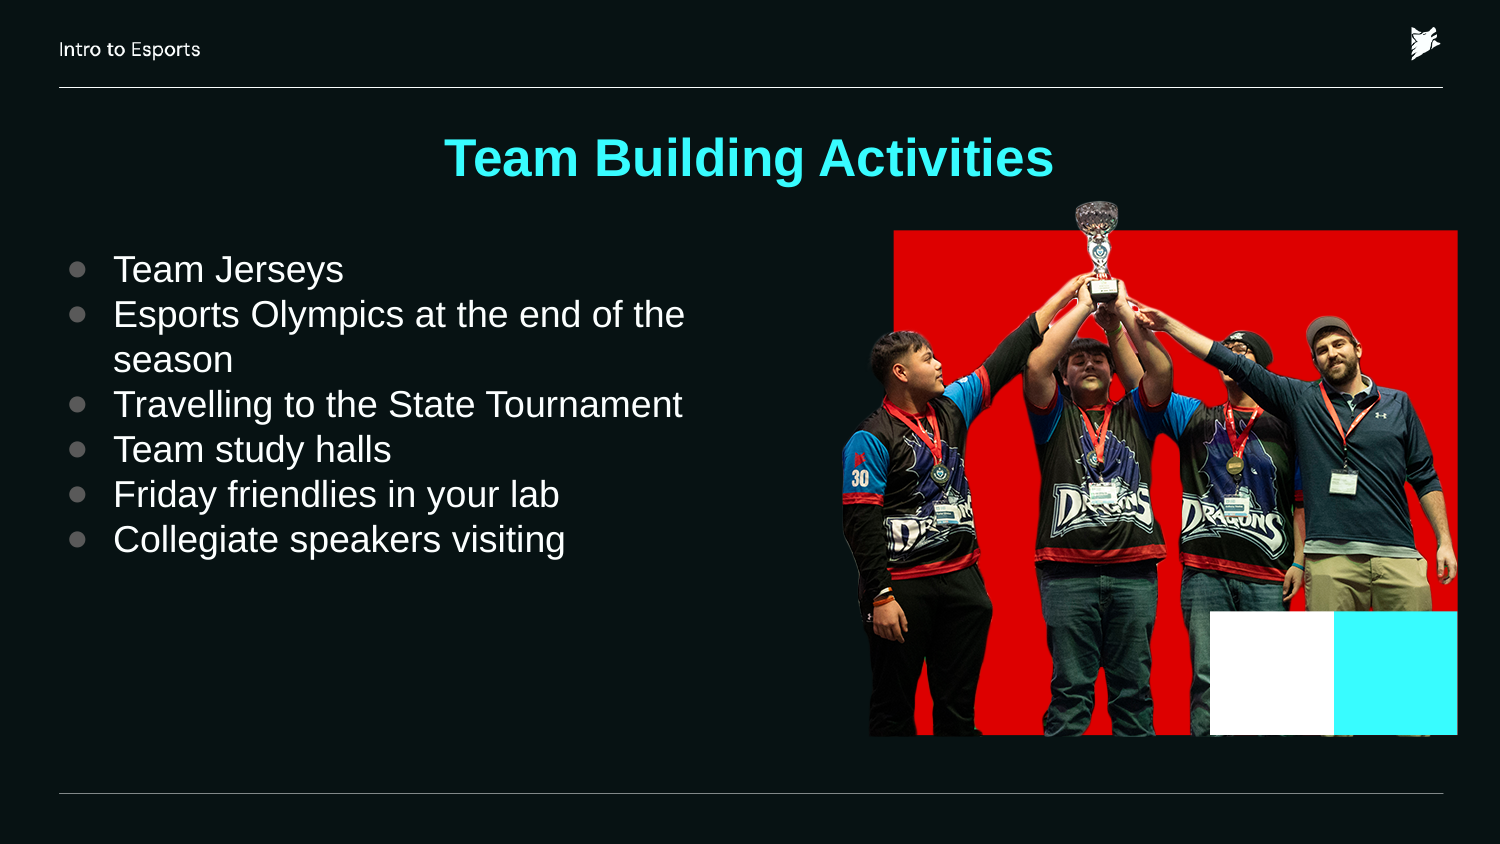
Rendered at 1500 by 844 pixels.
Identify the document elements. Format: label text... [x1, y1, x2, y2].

picture [0, 0, 1500, 844]
list Team Jerseys Esports Olympics at the end of the season Travelling to the State Tournament Team study halls Friday friendlies in your lab Collegiate speakers visiting [51, 230, 821, 791]
text_box Team Building Activities [51, 108, 1449, 203]
